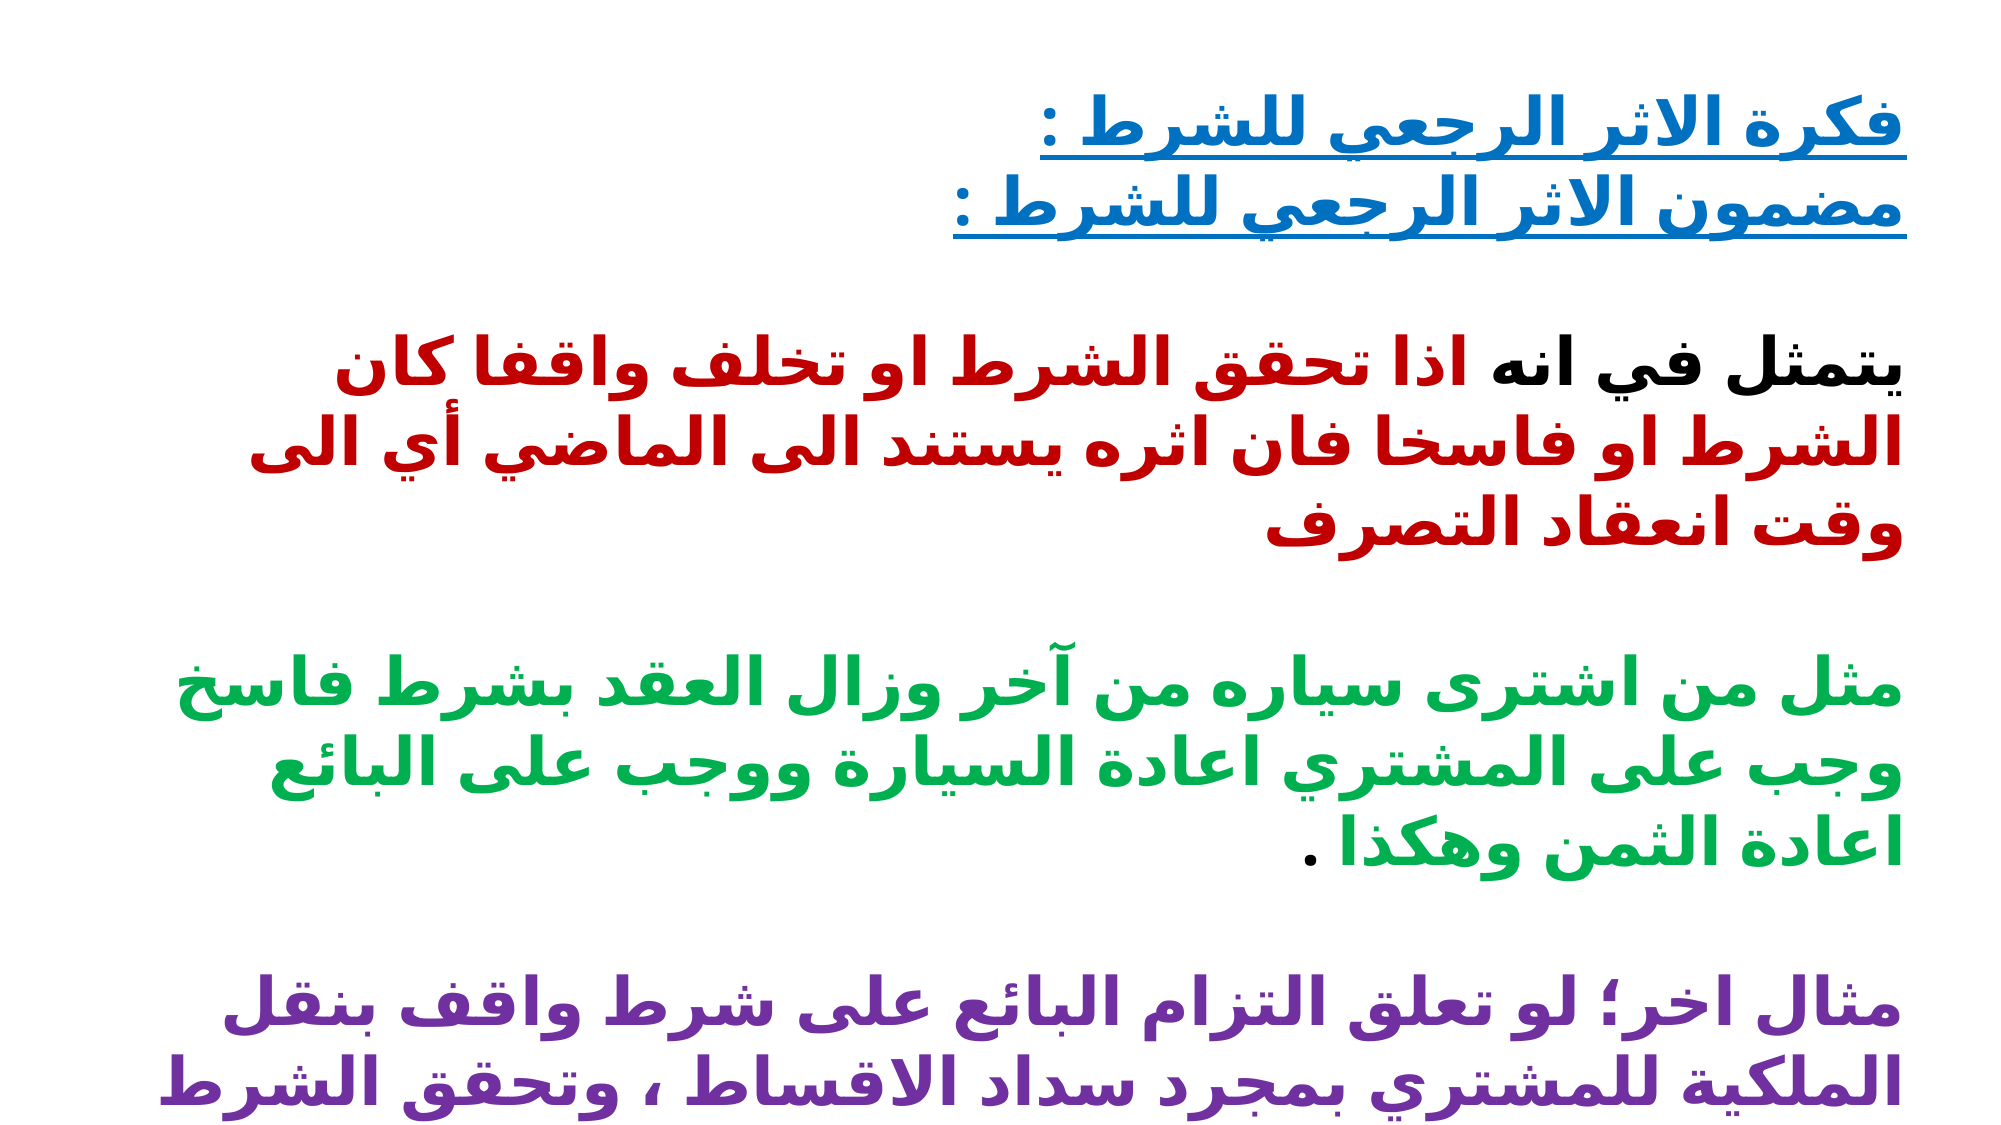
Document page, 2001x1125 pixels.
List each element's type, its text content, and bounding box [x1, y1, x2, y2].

text_box فكرة الاثر الرجعي للشرط : مضمون الاثر الرجعي للشرط : يتمثل في انه اذا تحقق الشرط او تخلف واقفا كان الشرط او فاسخا فان اثره يستند الى الماضي أي الى وقت انعقاد التصرف مثل من اشترى سياره من آخر وزال العقد بشرط فاسخ وجب على المشتري اعادة السيارة ووجب على البائع اعادة الثمن وهكذا . مثال اخر؛ لو تعلق التزام البائع على شرط واقف بنقل الملكية للمشتري بمجرد سداد الاقساط ، وتحقق الشرط تنتقل الملكية باثر رجعي من وقت ابرام البيع وليس من تحقق الشرط . [86, 71, 1922, 1125]
